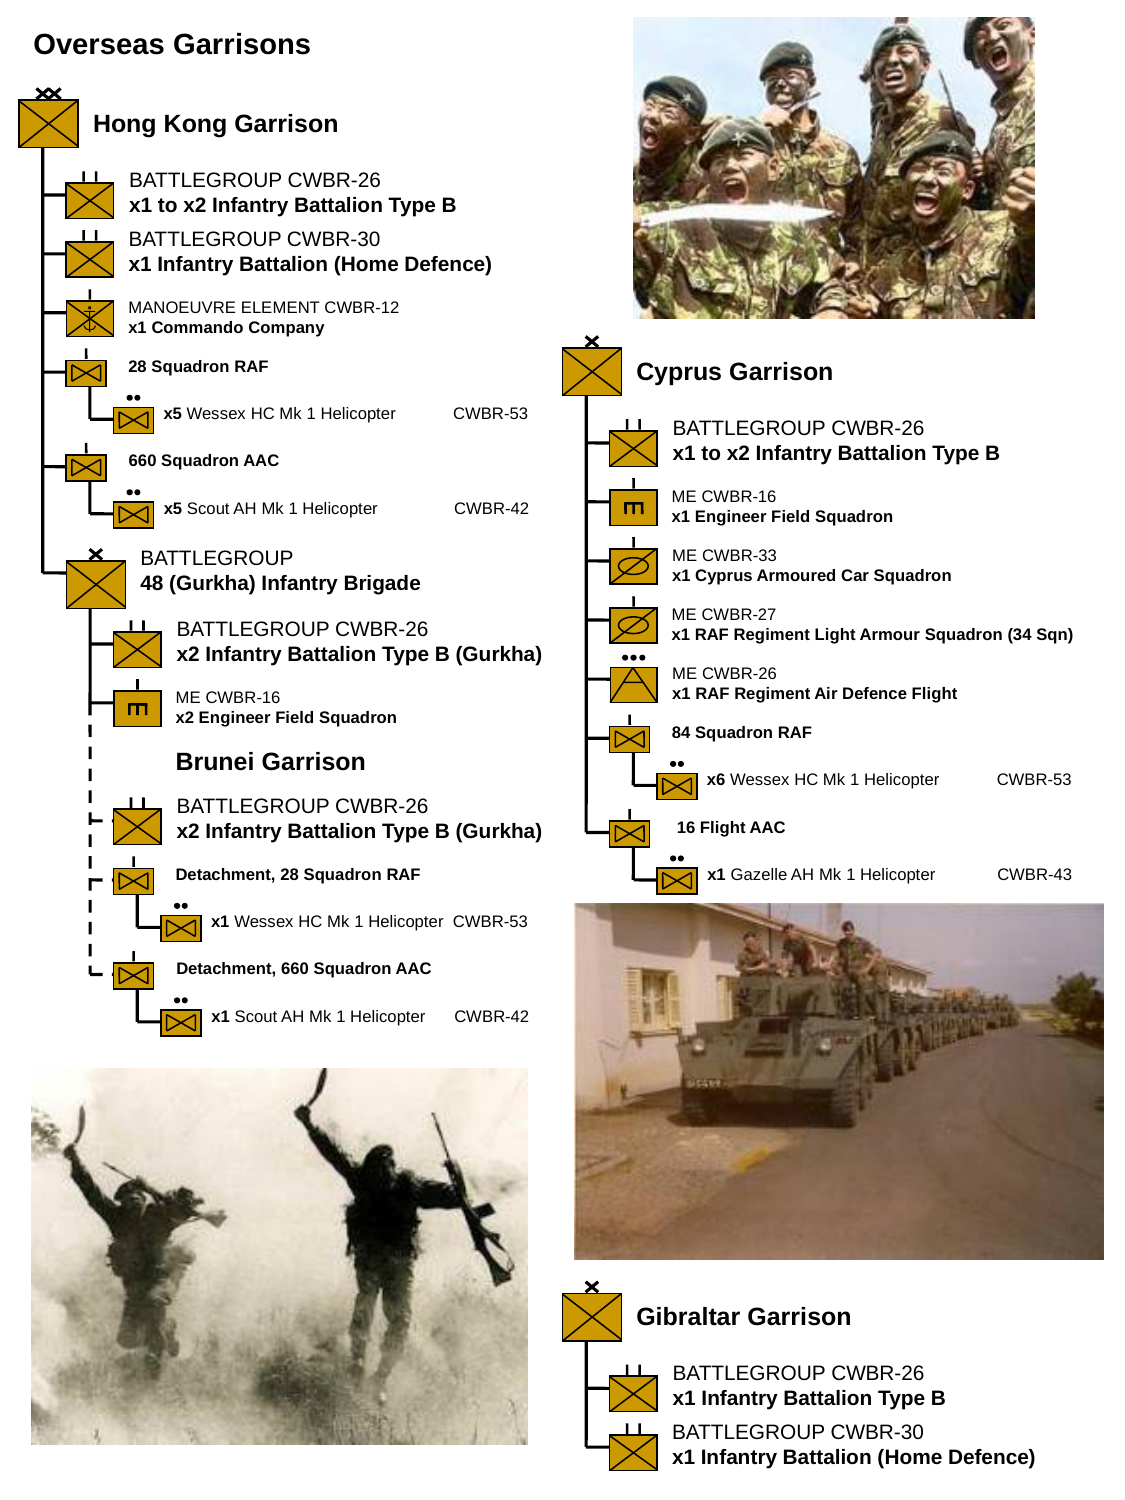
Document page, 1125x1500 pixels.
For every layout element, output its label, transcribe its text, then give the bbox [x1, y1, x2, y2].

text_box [174, 903, 187, 909]
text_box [113, 809, 161, 845]
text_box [66, 241, 114, 278]
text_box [130, 620, 144, 631]
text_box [127, 490, 140, 495]
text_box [127, 395, 140, 400]
text_box ME CWBR-27 x1 RAF Regiment Light Armour Squadron (34 Sqn) [656, 596, 1089, 651]
text_box BATTLEGROUP 48 (Gurkha) Infantry Brigade [125, 537, 436, 602]
text_box x1 Gazelle AH Mk 1 Helicopter CWBR-43 [692, 856, 1088, 891]
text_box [627, 1364, 640, 1375]
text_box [609, 430, 658, 467]
text_box ME CWBR-16 x2 Engineer Field Squadron [160, 679, 413, 734]
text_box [562, 1293, 622, 1341]
text_box Detachment, 28 Squadron RAF [160, 856, 437, 892]
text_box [89, 549, 103, 560]
picture [30, 1068, 528, 1445]
text_box 28 Squadron RAF [113, 348, 284, 384]
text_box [113, 631, 161, 668]
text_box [113, 868, 154, 895]
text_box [66, 560, 126, 609]
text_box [585, 1281, 599, 1293]
text_box BATTLEGROUP CWBR-26 x2 Infantry Battalion Type B (Gurkha) [161, 608, 558, 673]
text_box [83, 171, 97, 182]
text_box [610, 667, 658, 703]
picture [574, 903, 1104, 1260]
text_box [627, 419, 640, 430]
text_box x1 Wessex HC Mk 1 Helicopter CWBR-53 [196, 903, 544, 939]
text_box 660 Squadron AAC [114, 442, 295, 478]
text_box Cyprus Garrison [622, 348, 849, 393]
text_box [670, 856, 684, 861]
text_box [609, 490, 657, 526]
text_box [66, 182, 114, 219]
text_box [66, 300, 114, 337]
text_box Detachment, 660 Squadron AAC [161, 950, 447, 986]
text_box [609, 548, 657, 585]
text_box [609, 1435, 658, 1471]
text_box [622, 655, 645, 660]
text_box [627, 1423, 640, 1434]
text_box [174, 998, 187, 1003]
text_box BATTLEGROUP CWBR-26 x1 to x2 Infantry Battalion Type B [114, 159, 472, 218]
picture [633, 17, 1035, 319]
text_box BATTLEGROUP CWBR-26 x1 to x2 Infantry Battalion Type B [657, 407, 1016, 472]
text_box x5 Wessex HC Mk 1 Helicopter CWBR-53 [148, 395, 543, 431]
text_box MANOEUVRE ELEMENT CWBR-12 x1 Commando Company [113, 289, 415, 344]
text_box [160, 915, 201, 942]
text_box Gibraltar Garrison [622, 1293, 868, 1339]
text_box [113, 962, 154, 990]
text_box ME CWBR-16 x1 Engineer Field Squadron [656, 478, 909, 533]
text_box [562, 348, 622, 396]
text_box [66, 360, 107, 387]
text_box ME CWBR-33 x1 Cyprus Armoured Car Squadron [657, 537, 968, 592]
text_box x6 Wessex HC Mk 1 Helicopter CWBR-53 [692, 761, 1087, 797]
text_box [83, 230, 97, 241]
text_box 16 Flight AAC [657, 809, 801, 844]
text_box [113, 691, 161, 727]
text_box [66, 454, 107, 481]
text_box BATTLEGROUP CWBR-26 x2 Infantry Battalion Type B (Gurkha) [161, 785, 558, 851]
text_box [130, 797, 144, 808]
text_box 84 Squadron RAF [657, 714, 828, 750]
text_box x1 Scout AH Mk 1 Helicopter CWBR-42 [196, 998, 545, 1033]
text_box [609, 608, 657, 644]
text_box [585, 336, 599, 347]
text_box Brunei Garrison [160, 738, 382, 783]
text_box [609, 821, 650, 848]
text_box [18, 100, 79, 148]
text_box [36, 88, 61, 99]
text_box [609, 726, 650, 753]
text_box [609, 1376, 658, 1412]
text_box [657, 773, 698, 800]
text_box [670, 761, 684, 767]
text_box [160, 1010, 201, 1037]
text_box x5 Scout AH Mk 1 Helicopter CWBR-42 [148, 490, 545, 525]
text_box BATTLEGROUP CWBR-26 x1 Infantry Battalion Type B [657, 1352, 961, 1411]
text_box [657, 868, 698, 895]
text_box ME CWBR-26 x1 RAF Regiment Air Defence Flight [657, 655, 973, 711]
text_box Hong Kong Garrison [79, 100, 355, 145]
text_box Overseas Garrisons [18, 17, 327, 68]
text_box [113, 407, 154, 434]
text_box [113, 502, 154, 529]
text_box BATTLEGROUP CWBR-30 x1 Infantry Battalion (Home Defence) [113, 218, 508, 283]
text_box BATTLEGROUP CWBR-30 x1 Infantry Battalion (Home Defence) [657, 1411, 1051, 1477]
